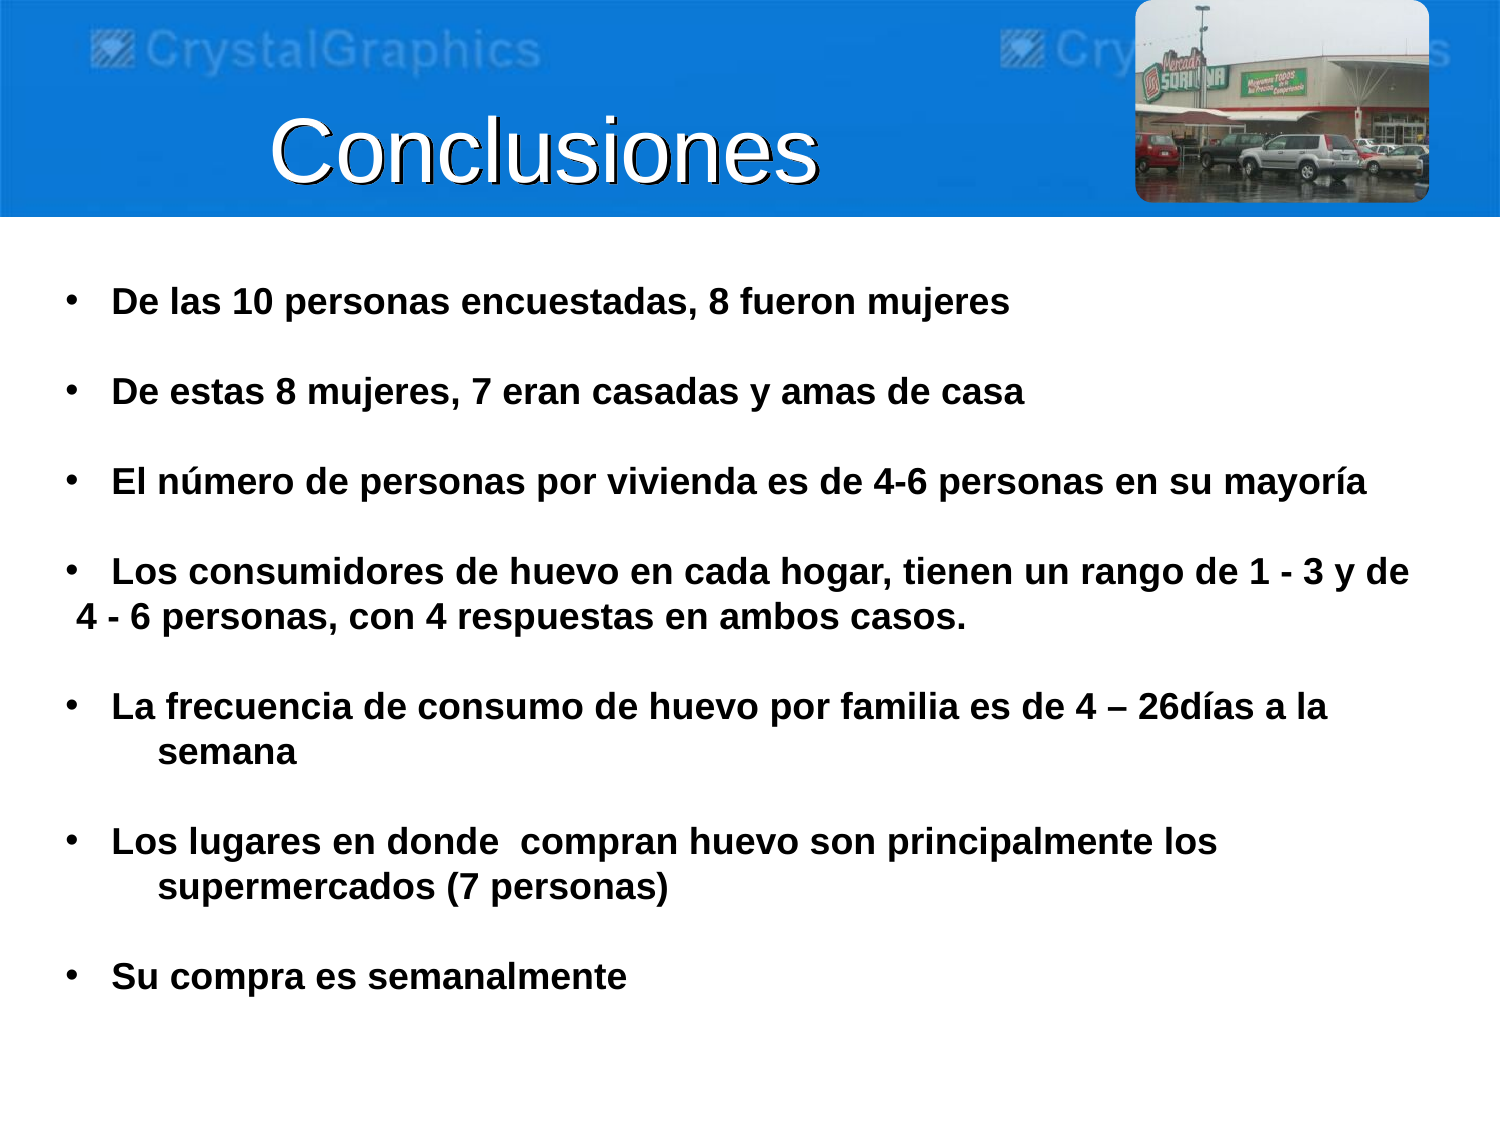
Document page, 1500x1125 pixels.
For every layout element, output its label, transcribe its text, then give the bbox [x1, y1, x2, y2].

text_box [0, 217, 1500, 1125]
text_box De las 10 personas encuestadas, 8 fueron mujeres De estas 8 mujeres, 7 eran casadas y amas de casa El número de personas por vivienda es de 4-6 personas en su mayoría Los consumidores de huevo en cada hogar, tienen un rango de 1 - 3 y de 4 - 6 personas, con 4 respuestas en ambos casos. La frecuencia de consumo de huevo por familia es de 4 – 26días a la semana Los lugares en donde compran huevo son principalmente los supermercados (7 personas) Su compra es semanalmente [50, 269, 1452, 1050]
picture [0, 0, 1500, 217]
title Conclusiones [0, 51, 1220, 217]
